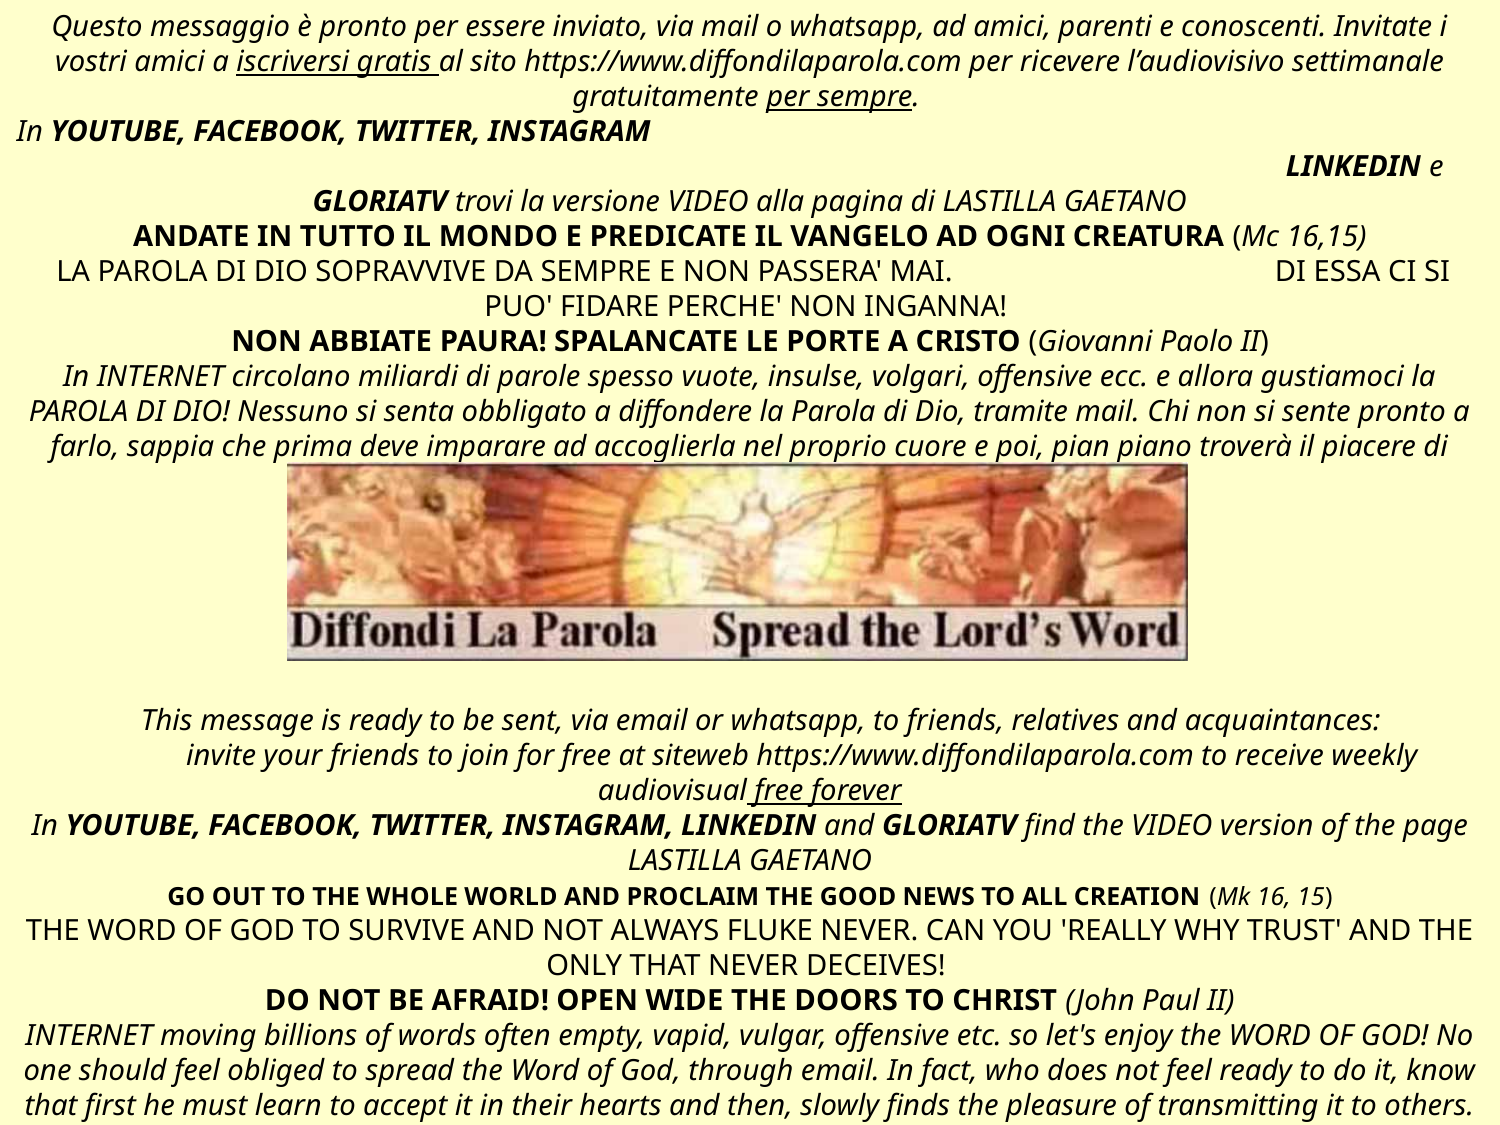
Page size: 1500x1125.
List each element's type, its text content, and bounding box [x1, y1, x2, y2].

text_box Questo messaggio è pronto per essere inviato, via mail o whatsapp, ad amici, parenti e conoscenti. Invitate i vostri amici a iscriversi gratis al sito https://www.diffondilaparola.com per ricevere l’audiovisivo settimanale gratuitamente per sempre. In YOUTUBE, FACEBOOK, TWITTER, INSTAGRAM LINKEDIN e GLORIATV trovi la versione VIDEO alla pagina di LASTILLA GAETANO ANDATE IN TUTTO IL MONDO E PREDICATE IL VANGELO AD OGNI CREATURA (Mc 16,15) LA PAROLA DI DIO SOPRAVVIVE DA SEMPRE E NON PASSERA' MAI. DI ESSA CI SI PUO' FIDARE PERCHE' NON INGANNA! NON ABBIATE PAURA! SPALANCATE LE PORTE A CRISTO (Giovanni Paolo II) In INTERNET circolano miliardi di parole spesso vuote, insulse, volgari, offensive ecc. e allora gustiamoci la PAROLA DI DIO! Nessuno si senta obbligato a diffondere la Parola di Dio, tramite mail. Chi non si sente pronto a farlo, sappia che prima deve imparare ad accoglierla nel proprio cuore e poi, pian piano troverà il piacere di trasmetterla ad altri. This message is ready to be sent, via email or whatsapp, to friends, relatives and acquaintances: invite your friends to join for free at siteweb https://www.diffondilaparola.com to receive weekly audiovisual free forever In YOUTUBE, FACEBOOK, TWITTER, INSTAGRAM, LINKEDIN and GLORIATV find the VIDEO version of the page LASTILLA GAETANO GO OUT TO THE WHOLE WORLD AND PROCLAIM THE GOOD NEWS TO ALL CREATION (Mk 16, 15) THE WORD OF GOD TO SURVIVE AND NOT ALWAYS FLUKE NEVER. CAN YOU 'REALLY WHY TRUST' AND THE ONLY THAT NEVER DECEIVES! DO NOT BE AFRAID! OPEN WIDE THE DOORS TO CHRIST (John Paul II) INTERNET moving billions of words often empty, vapid, vulgar, offensive etc. so let's enjoy the WORD OF GOD! No one should feel obliged to spread the Word of God, through email. In fact, who does not feel ready to do it, know that first he must learn to accept it in their hearts and then, slowly finds the pleasure of transmitting it to others. [0, 0, 1500, 1125]
picture [287, 462, 1188, 661]
